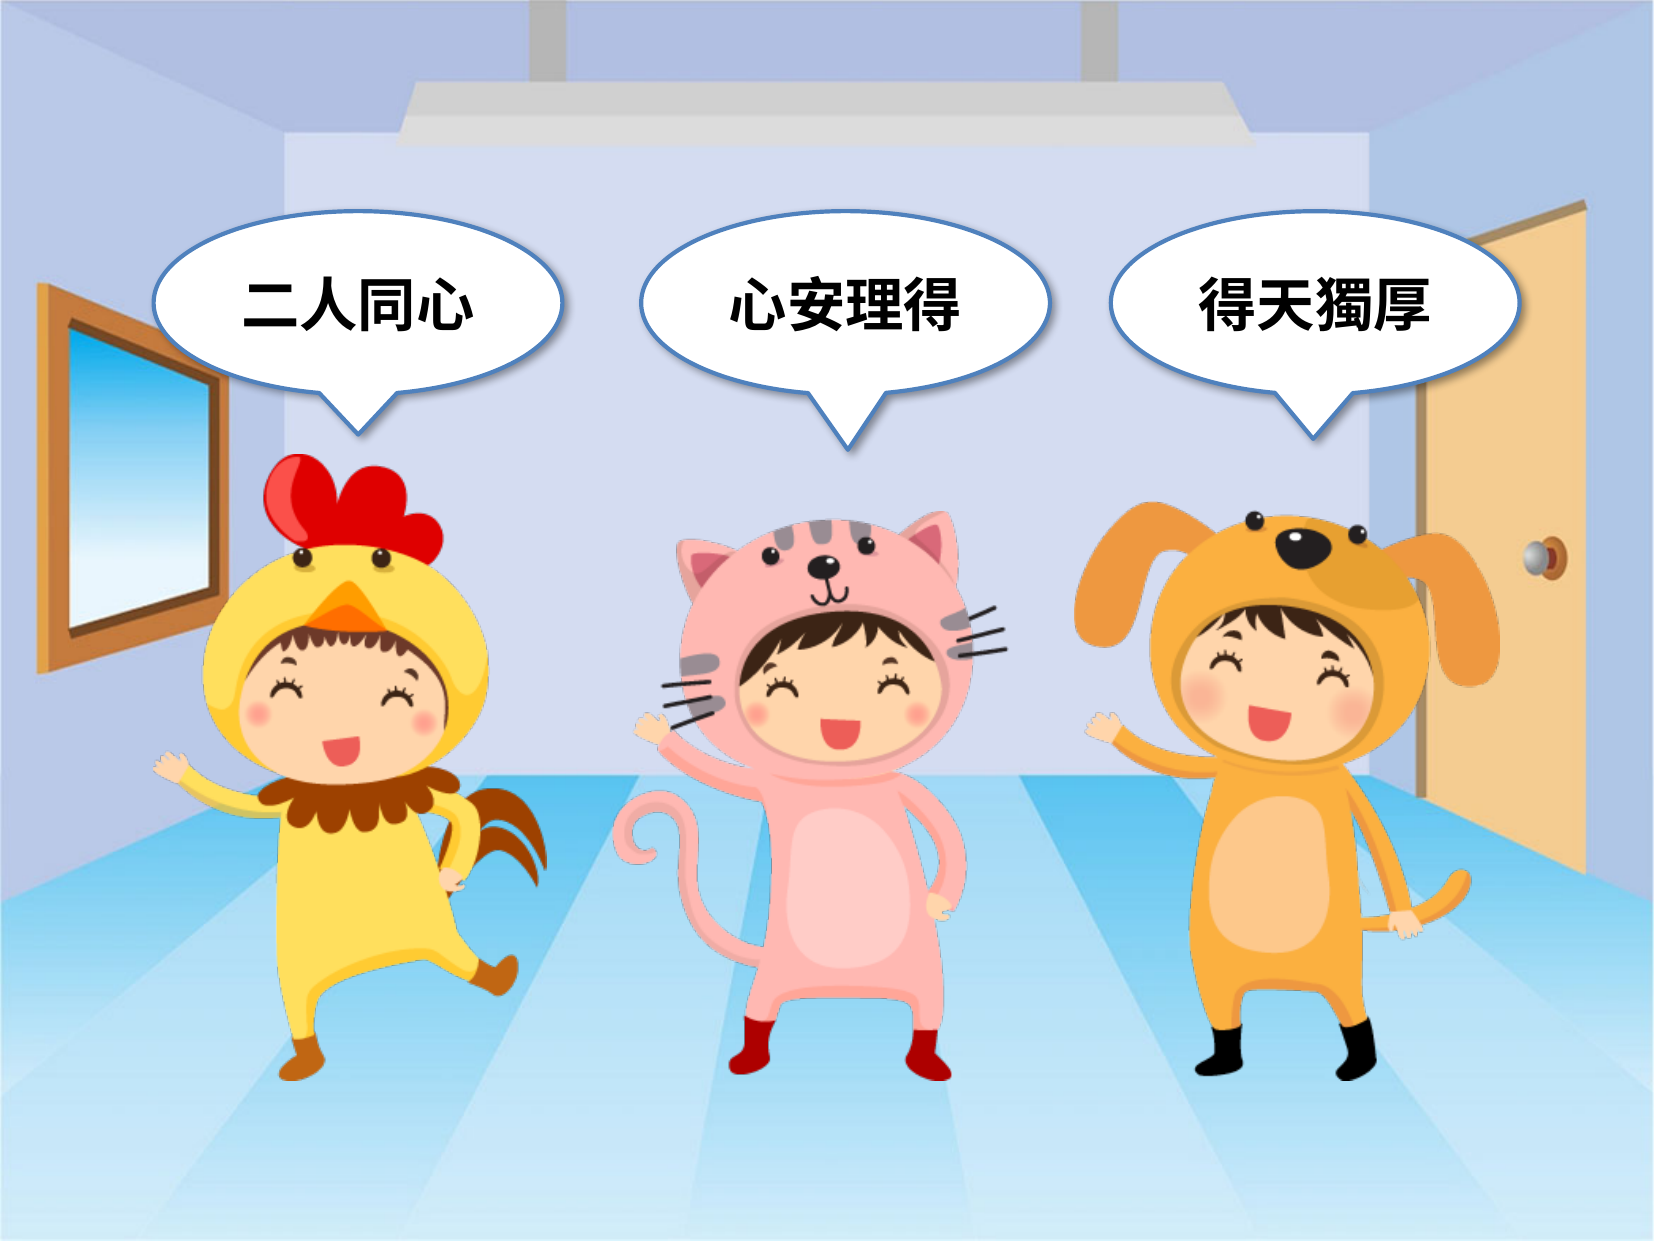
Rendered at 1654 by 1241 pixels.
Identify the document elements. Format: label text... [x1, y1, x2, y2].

text_box 心安理得 [639, 209, 1053, 452]
text_box 二人同心 [151, 209, 565, 437]
text_box 得天獨厚 [1108, 209, 1522, 441]
picture [0, 0, 1654, 1241]
